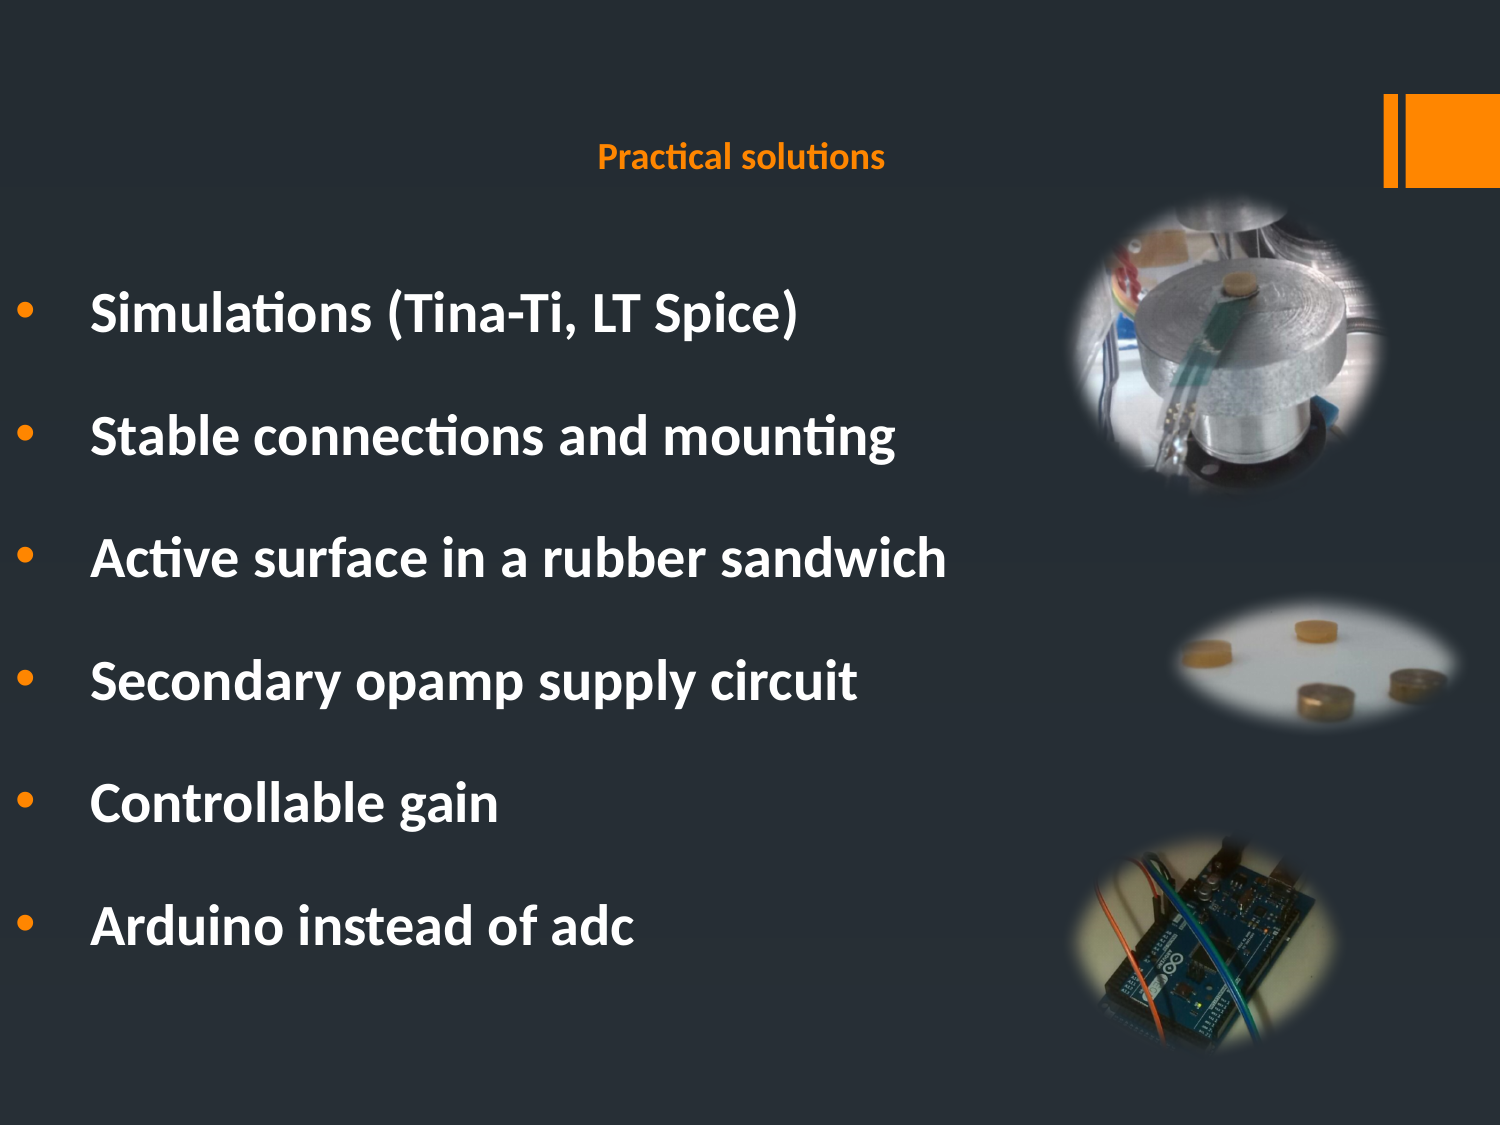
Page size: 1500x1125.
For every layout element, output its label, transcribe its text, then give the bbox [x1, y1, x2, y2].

title Practical solutions [41, 66, 1442, 185]
picture [1154, 585, 1479, 741]
picture [1056, 821, 1353, 1062]
picture [1056, 183, 1395, 511]
subtitle Simulations (Tina-Ti, LT Spice) Stable connections and mounting Active surface in a rubber sandwich Secondary opamp supply circuit Controllable gain Arduino instead of adc [0, 267, 1500, 1106]
